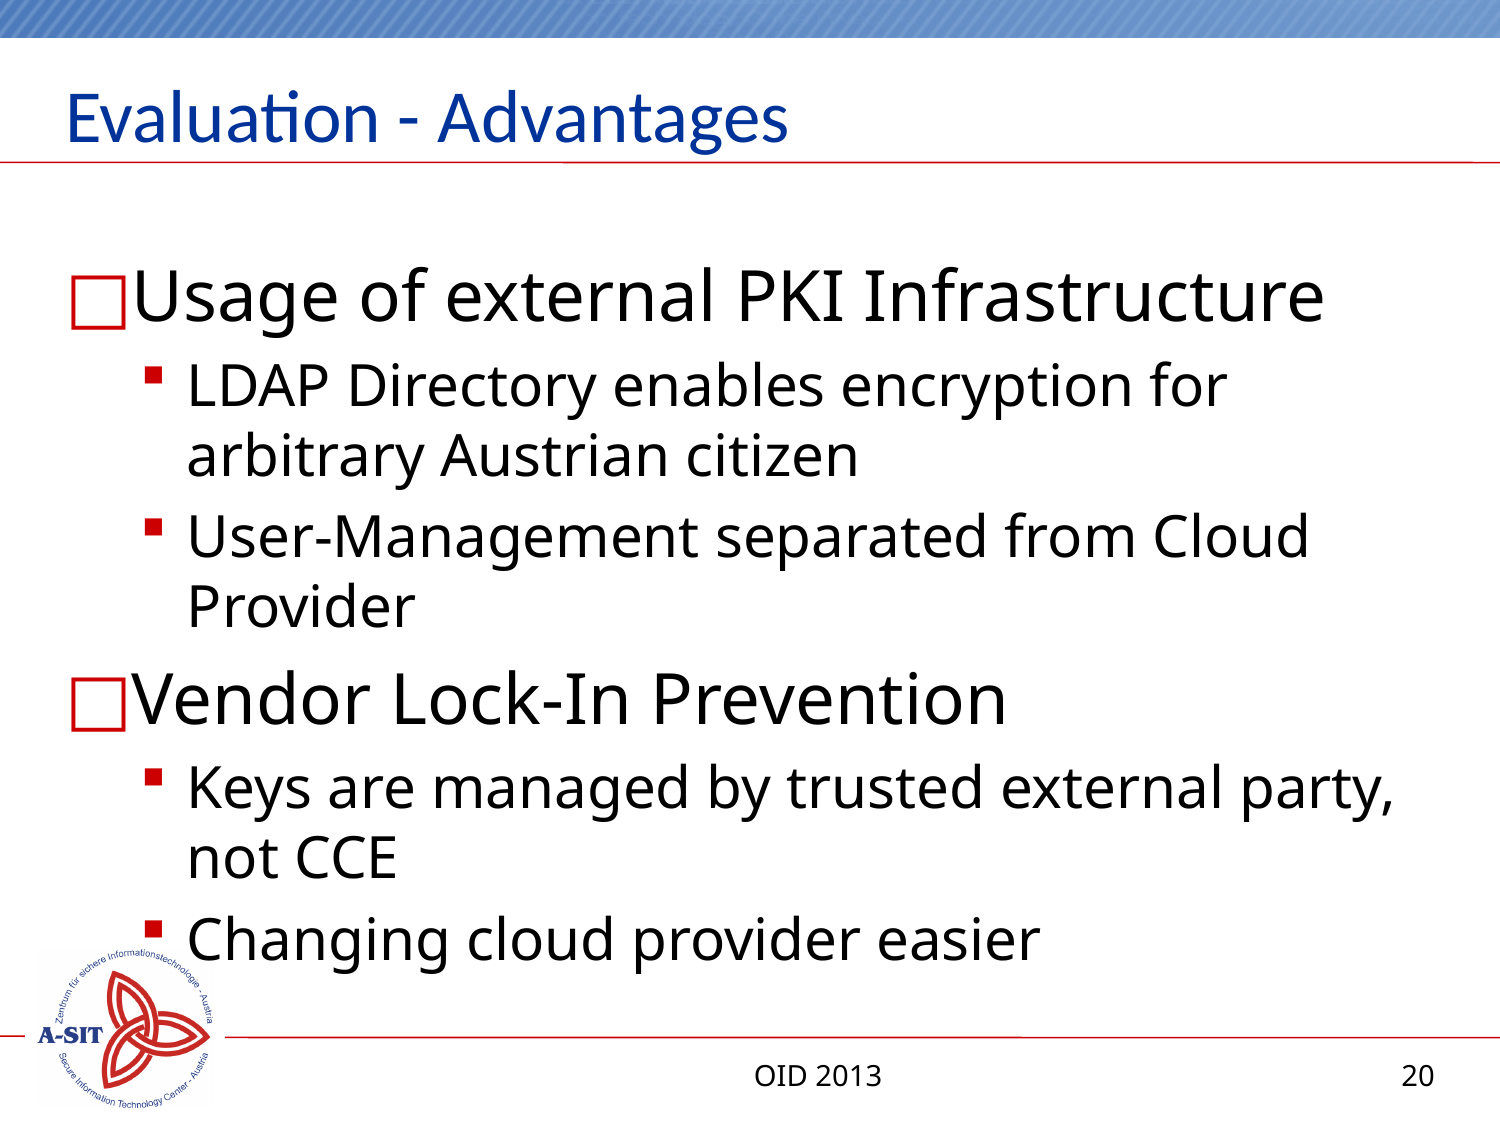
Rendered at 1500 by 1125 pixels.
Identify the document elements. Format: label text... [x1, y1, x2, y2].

picture [0, 0, 1500, 38]
slide_number 20 [1340, 1050, 1450, 1125]
footer OID 2013 [225, 1050, 1340, 1125]
list Usage of external PKI Infrastructure LDAP Directory enables encryption for arbitrary Austrian citizen User-Management separated from Cloud Provider Vendor Lock-In Prevention Keys are managed by trusted external party, not CCE Changing cloud provider easier [50, 243, 1450, 950]
title Evaluation - Advantages [50, 50, 1450, 175]
picture [37, 949, 213, 1108]
